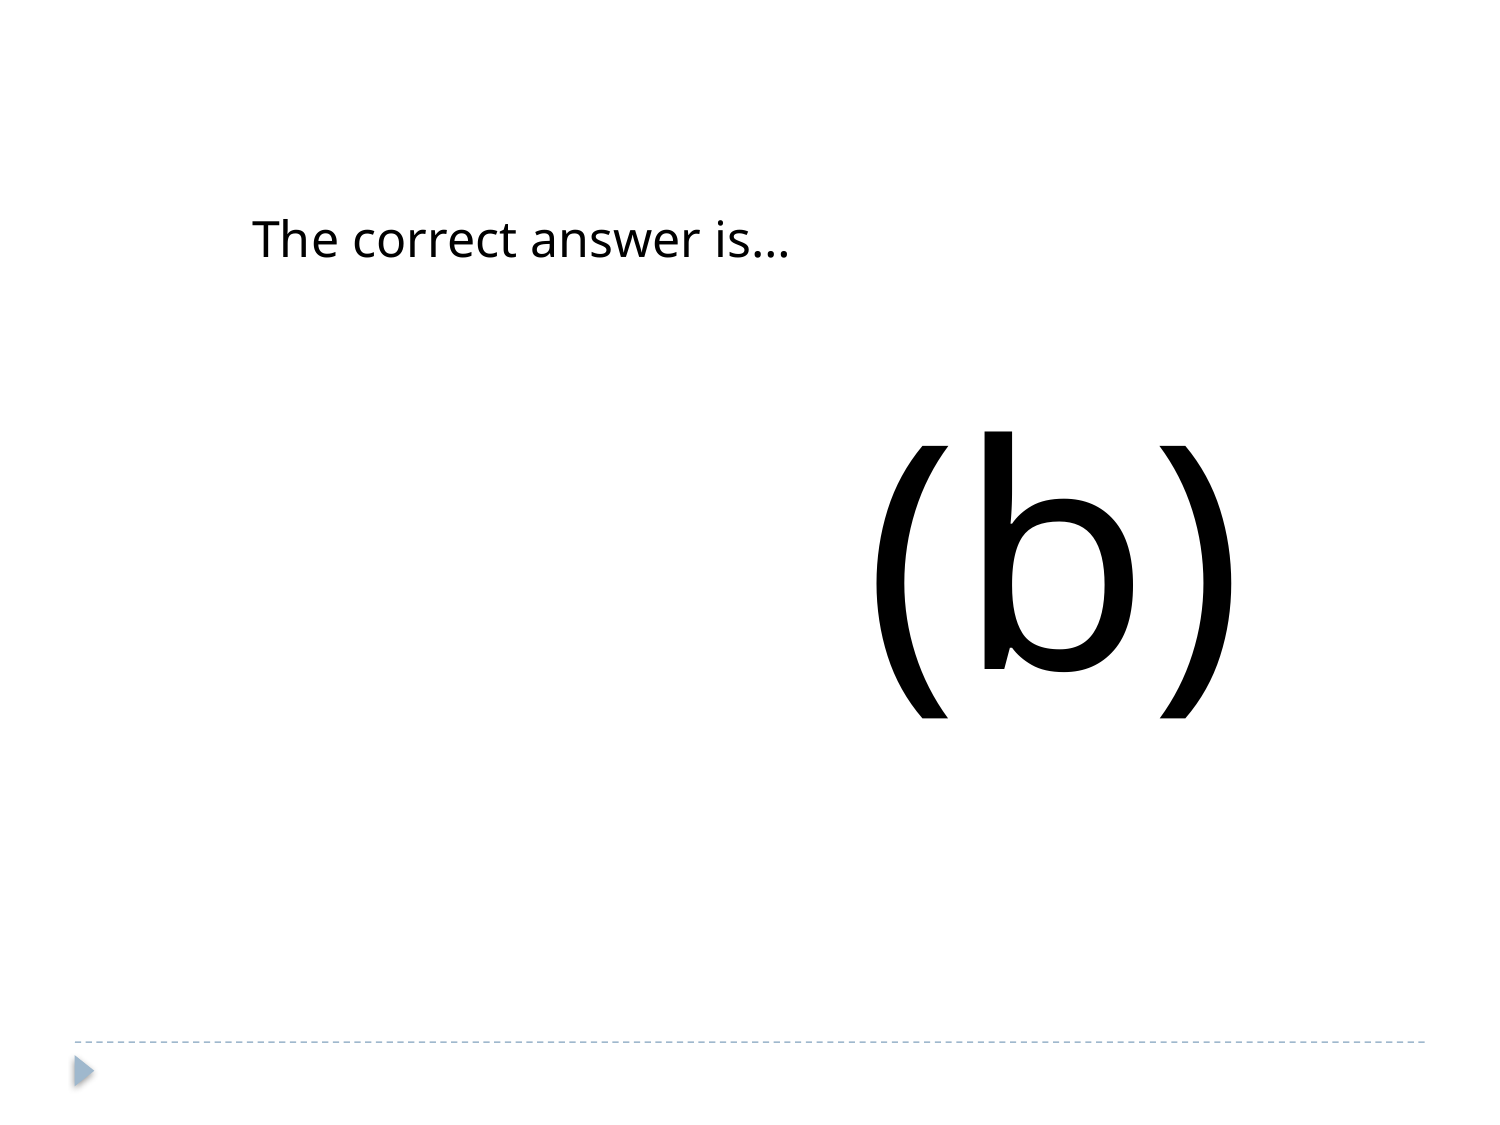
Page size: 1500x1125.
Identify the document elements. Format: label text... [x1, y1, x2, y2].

text_box The correct answer is… (b) [237, 199, 1388, 740]
